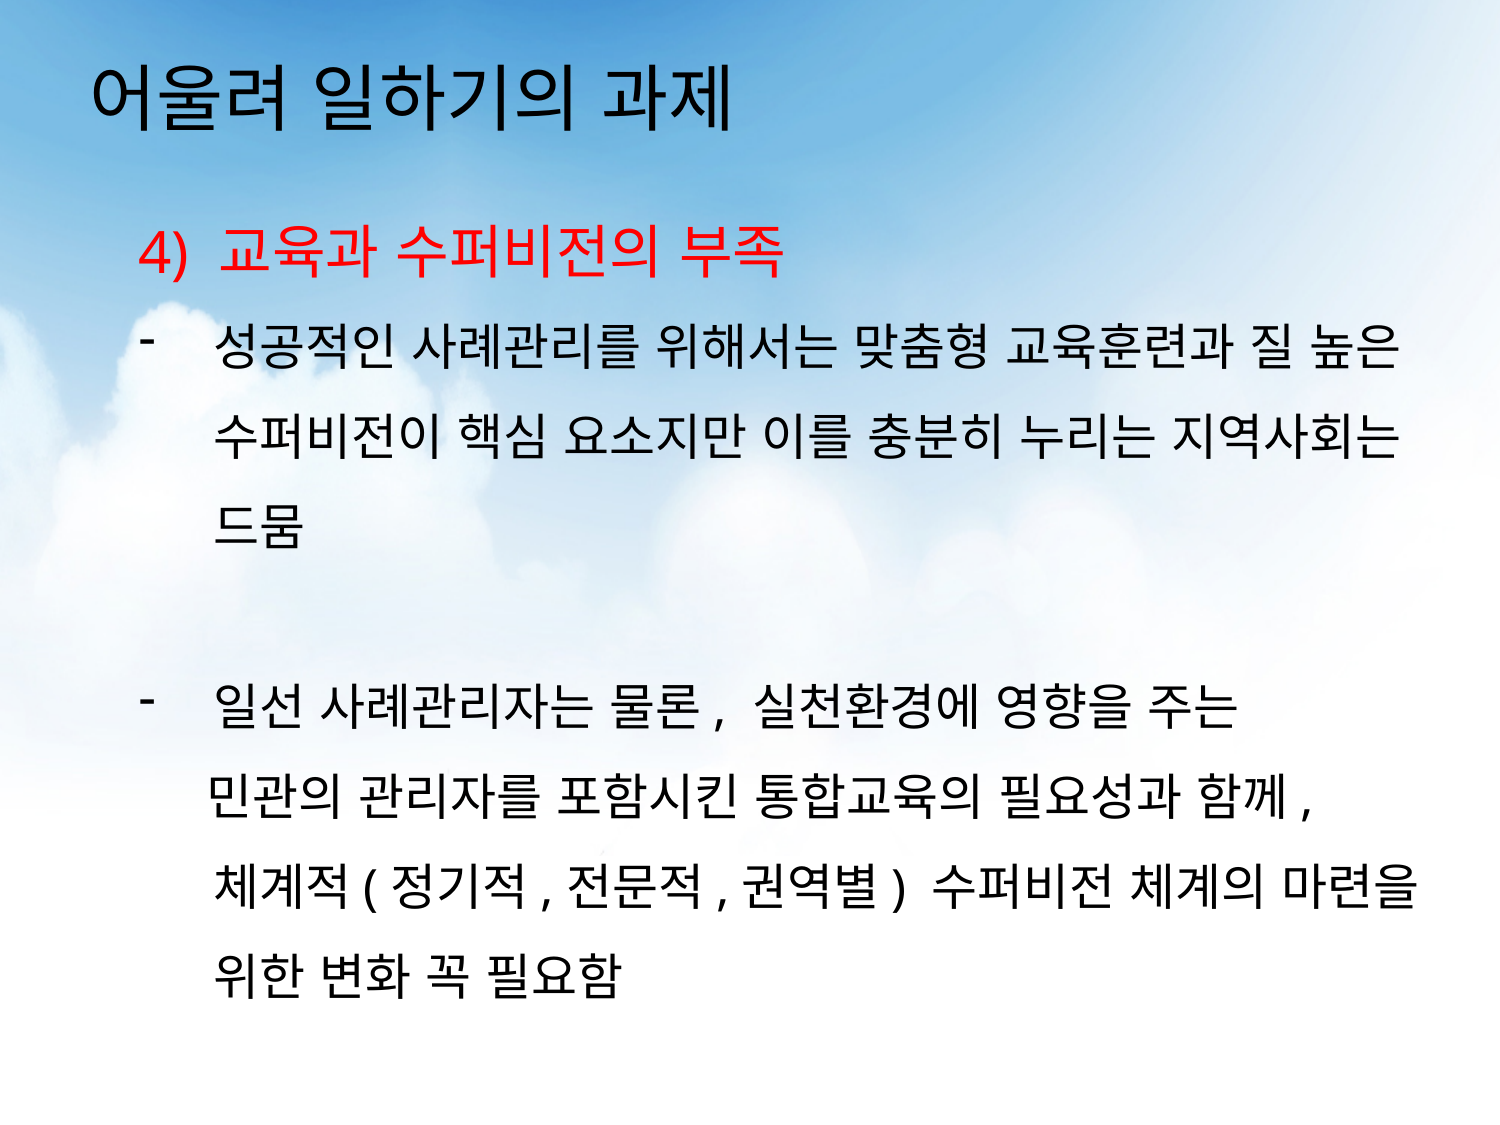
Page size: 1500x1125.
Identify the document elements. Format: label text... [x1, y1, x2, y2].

title 어울려 일하기의 과제 [75, 45, 1424, 161]
text_box 4) 교육과 수퍼비전의 부족 성공적인 사례관리를 위해서는 맞춤형 교육훈련과 질 높은 수퍼비전이 핵심 요소지만 이를 충분히 누리는 지역사회는 드뭄 일선 사례관리자는 물론, 실천환경에 영향을 주는 민관의 관리자를 포함시킨 통합교육의 필요성과 함께, 체계적(정기적,전문적,권역별) 수퍼비전 체계의 마련을 위한 변화 꼭 필요함 [123, 172, 1447, 1013]
picture [0, 0, 1500, 856]
